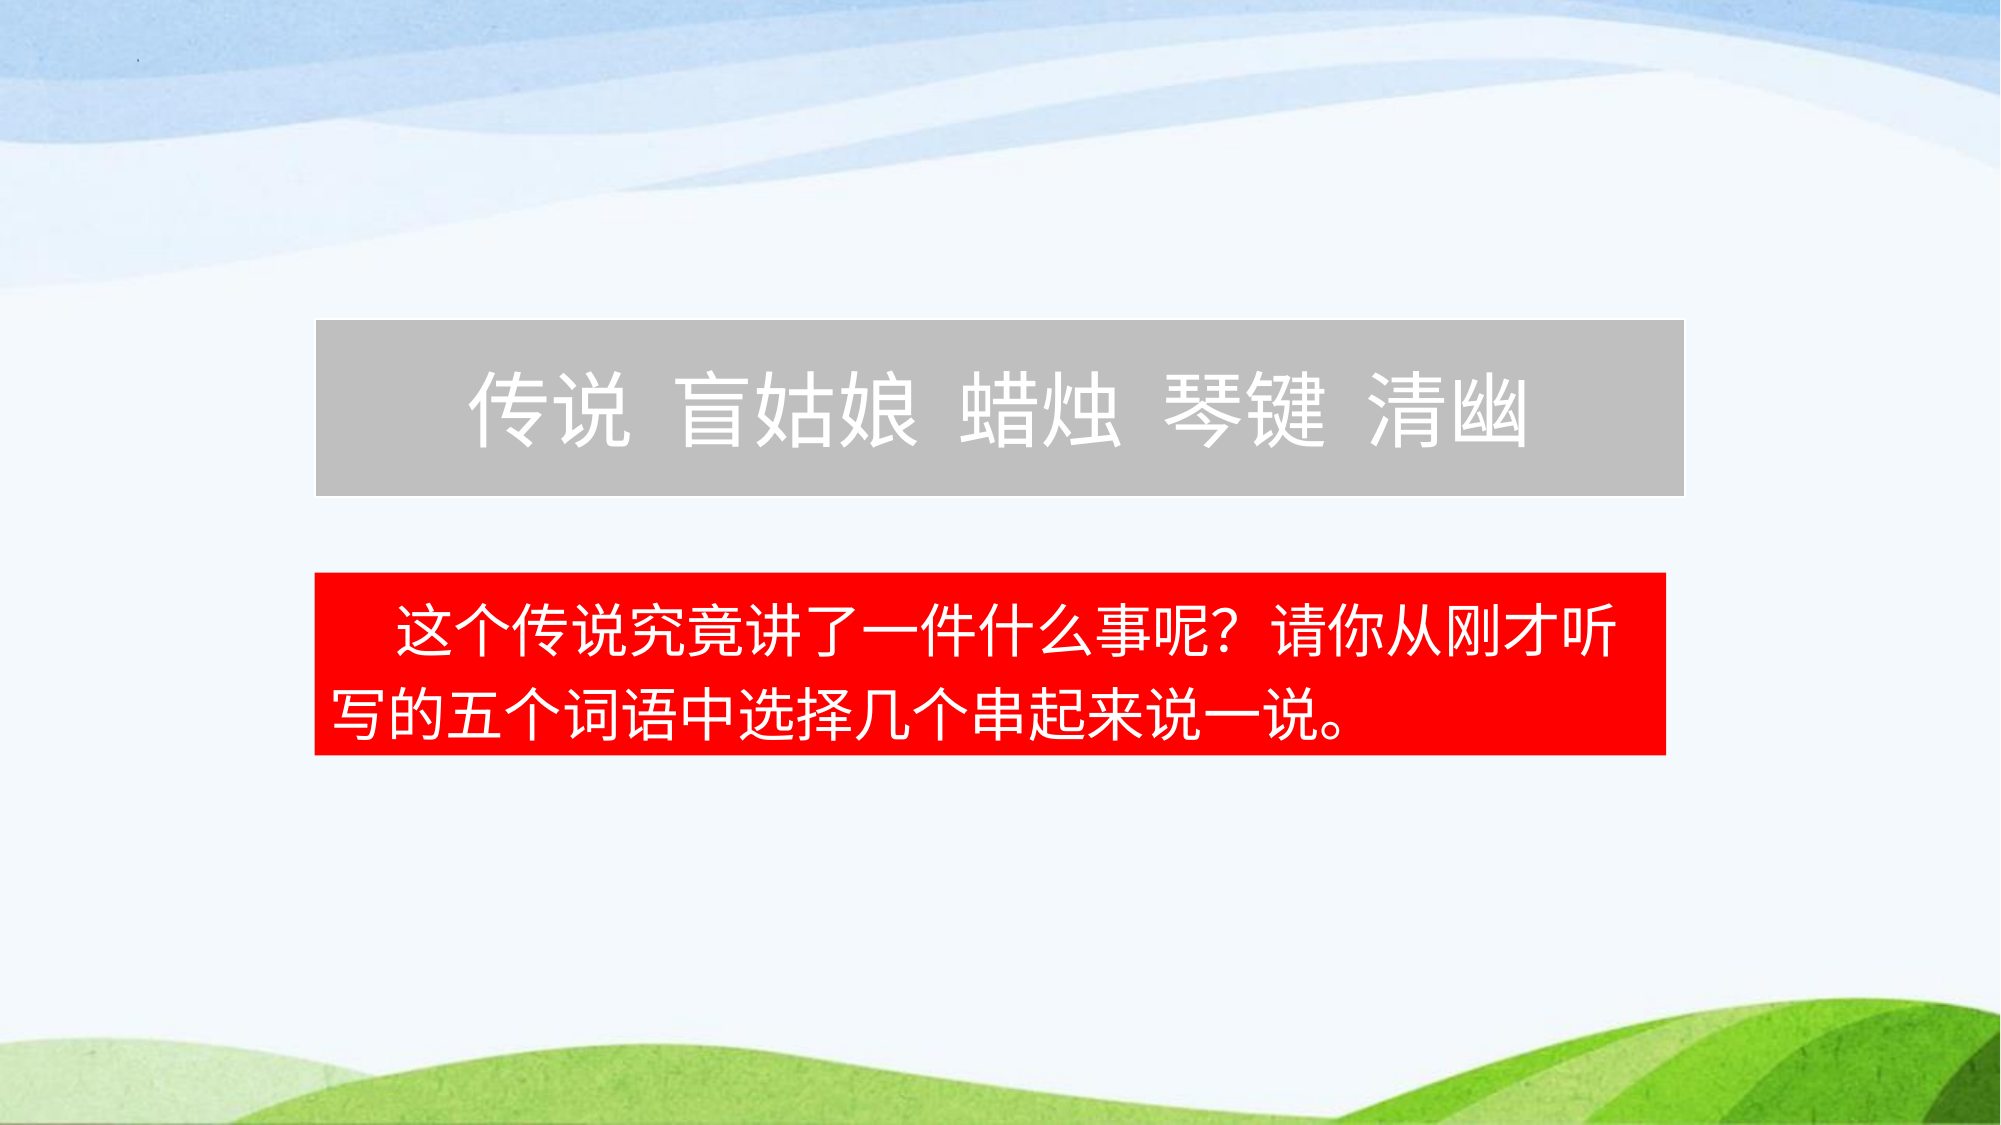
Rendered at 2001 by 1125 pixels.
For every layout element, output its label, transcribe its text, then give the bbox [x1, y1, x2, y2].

text_box 传说 盲姑娘 蜡烛 琴键 清幽 [314, 318, 1686, 498]
picture [0, 0, 2001, 1125]
text_box 这个传说究竟讲了一件什么事呢？请你从刚才听写的五个词语中选择几个串起来说一说。 [314, 572, 1667, 756]
